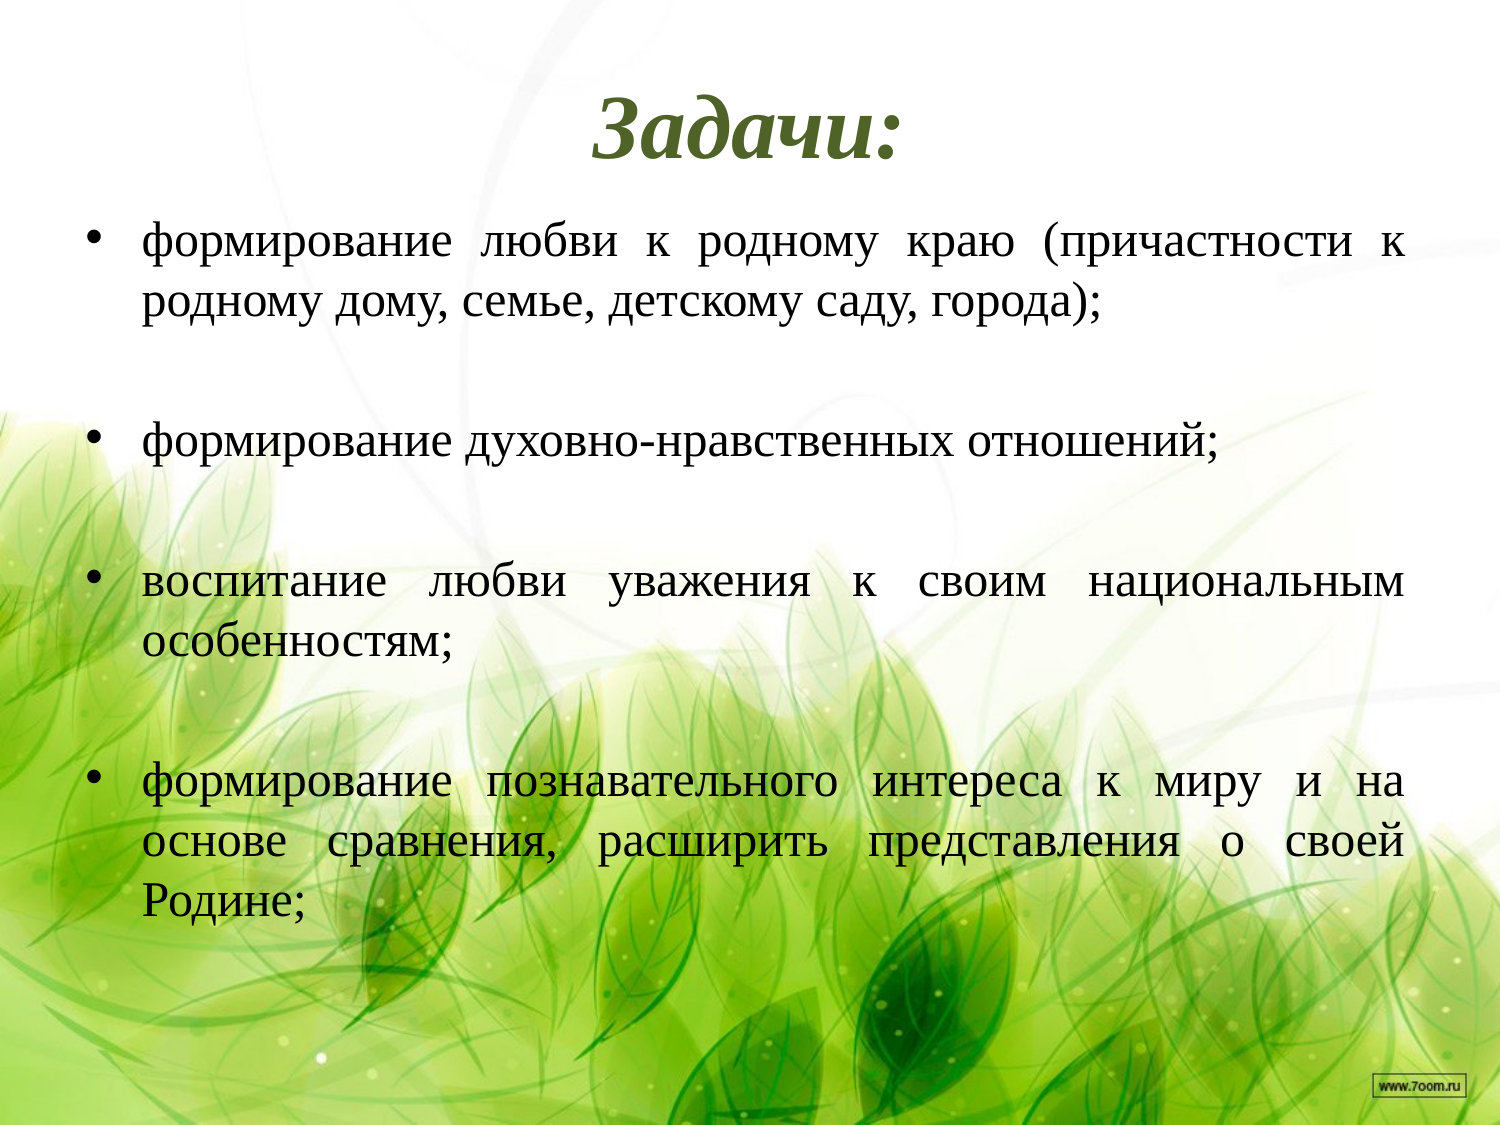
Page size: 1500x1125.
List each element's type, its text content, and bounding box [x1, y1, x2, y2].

picture [0, 0, 1500, 1125]
list формирование любви к родному краю (причастности к родному дому, семье, детскому саду, города); формирование духовно-нравственных отношений; воспитание любви уважения к своим национальным особенностям; формирование познавательного интереса к миру и на основе сравнения, расширить представления о своей Родине; [70, 199, 1421, 1029]
title Задачи: [75, 45, 1425, 200]
